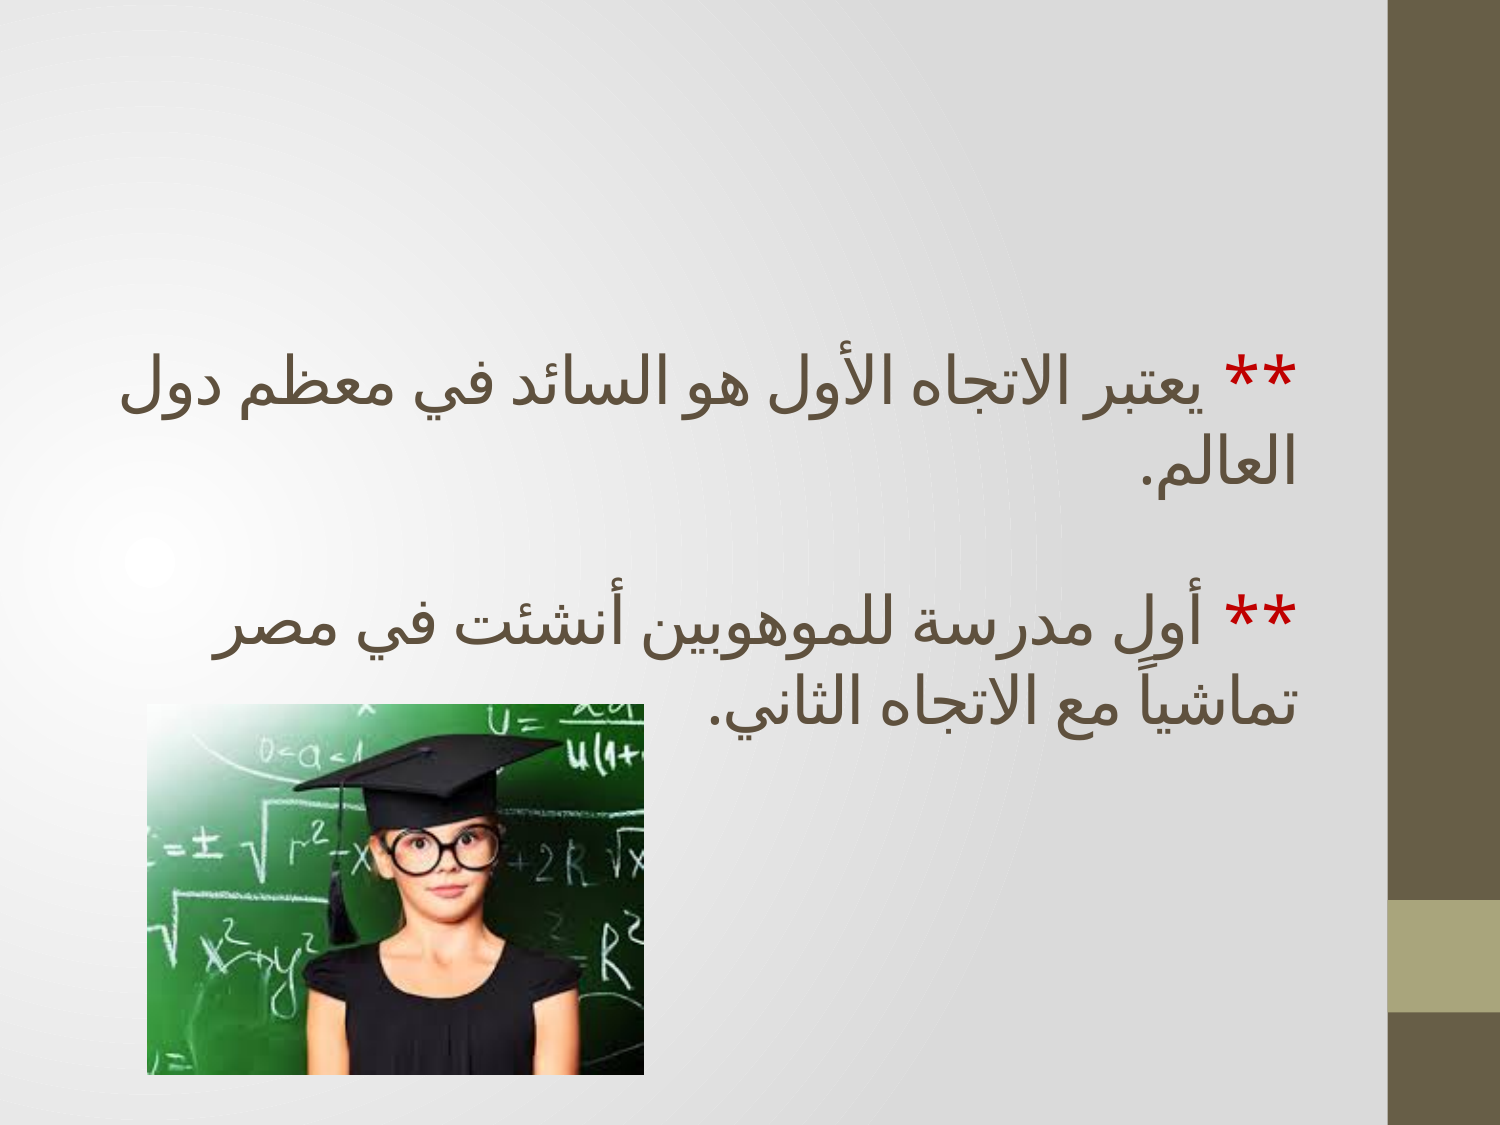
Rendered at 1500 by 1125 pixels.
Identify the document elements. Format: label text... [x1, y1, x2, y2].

title ** يعتبر الاتجاه الأول هو السائد في معظم دول العالم. ** أول مدرسة للموهوبين أنشئت في مصر تماشياً مع الاتجاه الثاني. [64, 444, 1315, 632]
picture [147, 703, 645, 1075]
